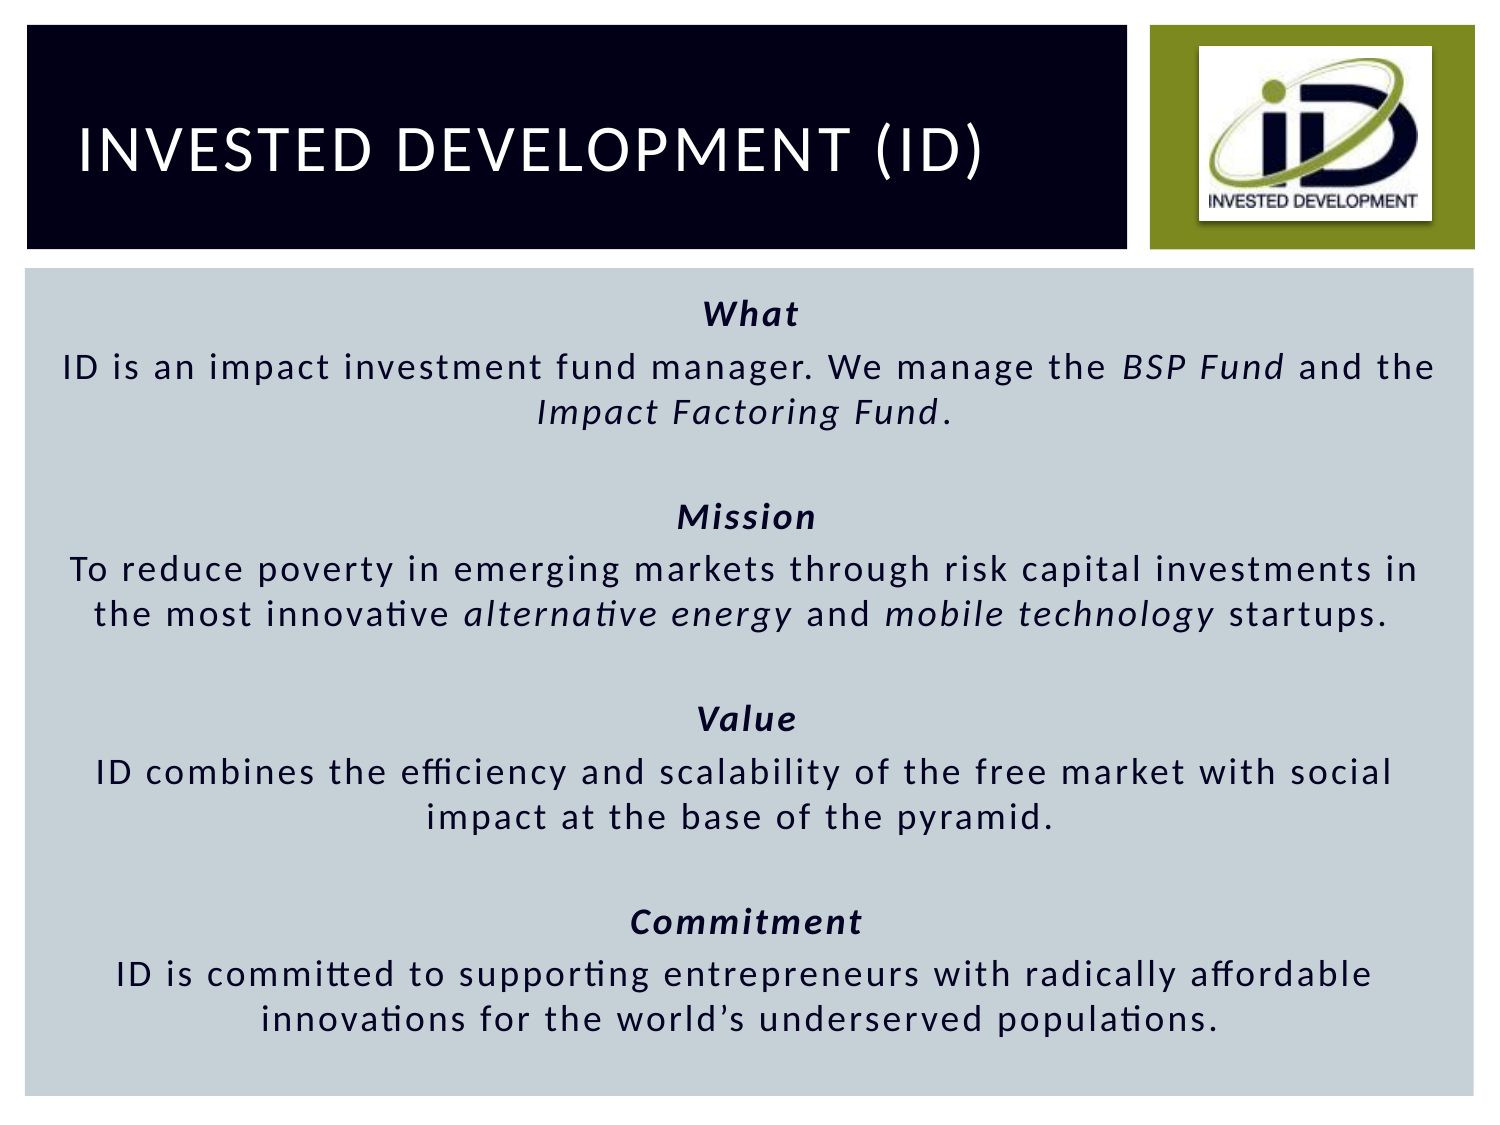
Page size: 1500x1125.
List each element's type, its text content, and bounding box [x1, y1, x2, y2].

picture [1209, 58, 1418, 208]
title Invested Development (ID) [62, 58, 1095, 232]
text_box What ID is an impact investment fund manager. We manage the BSP Fund and the Impact Factoring Fund. Mission To reduce poverty in emerging markets through risk capital investments in the most innovative alternative energy and mobile technology startups. Value ID combines the efficiency and scalability of the free market with social impact at the base of the pyramid. Commitment ID is committed to supporting entrepreneurs with radically affordable innovations for the world’s underserved populations. [21, 281, 1464, 1082]
